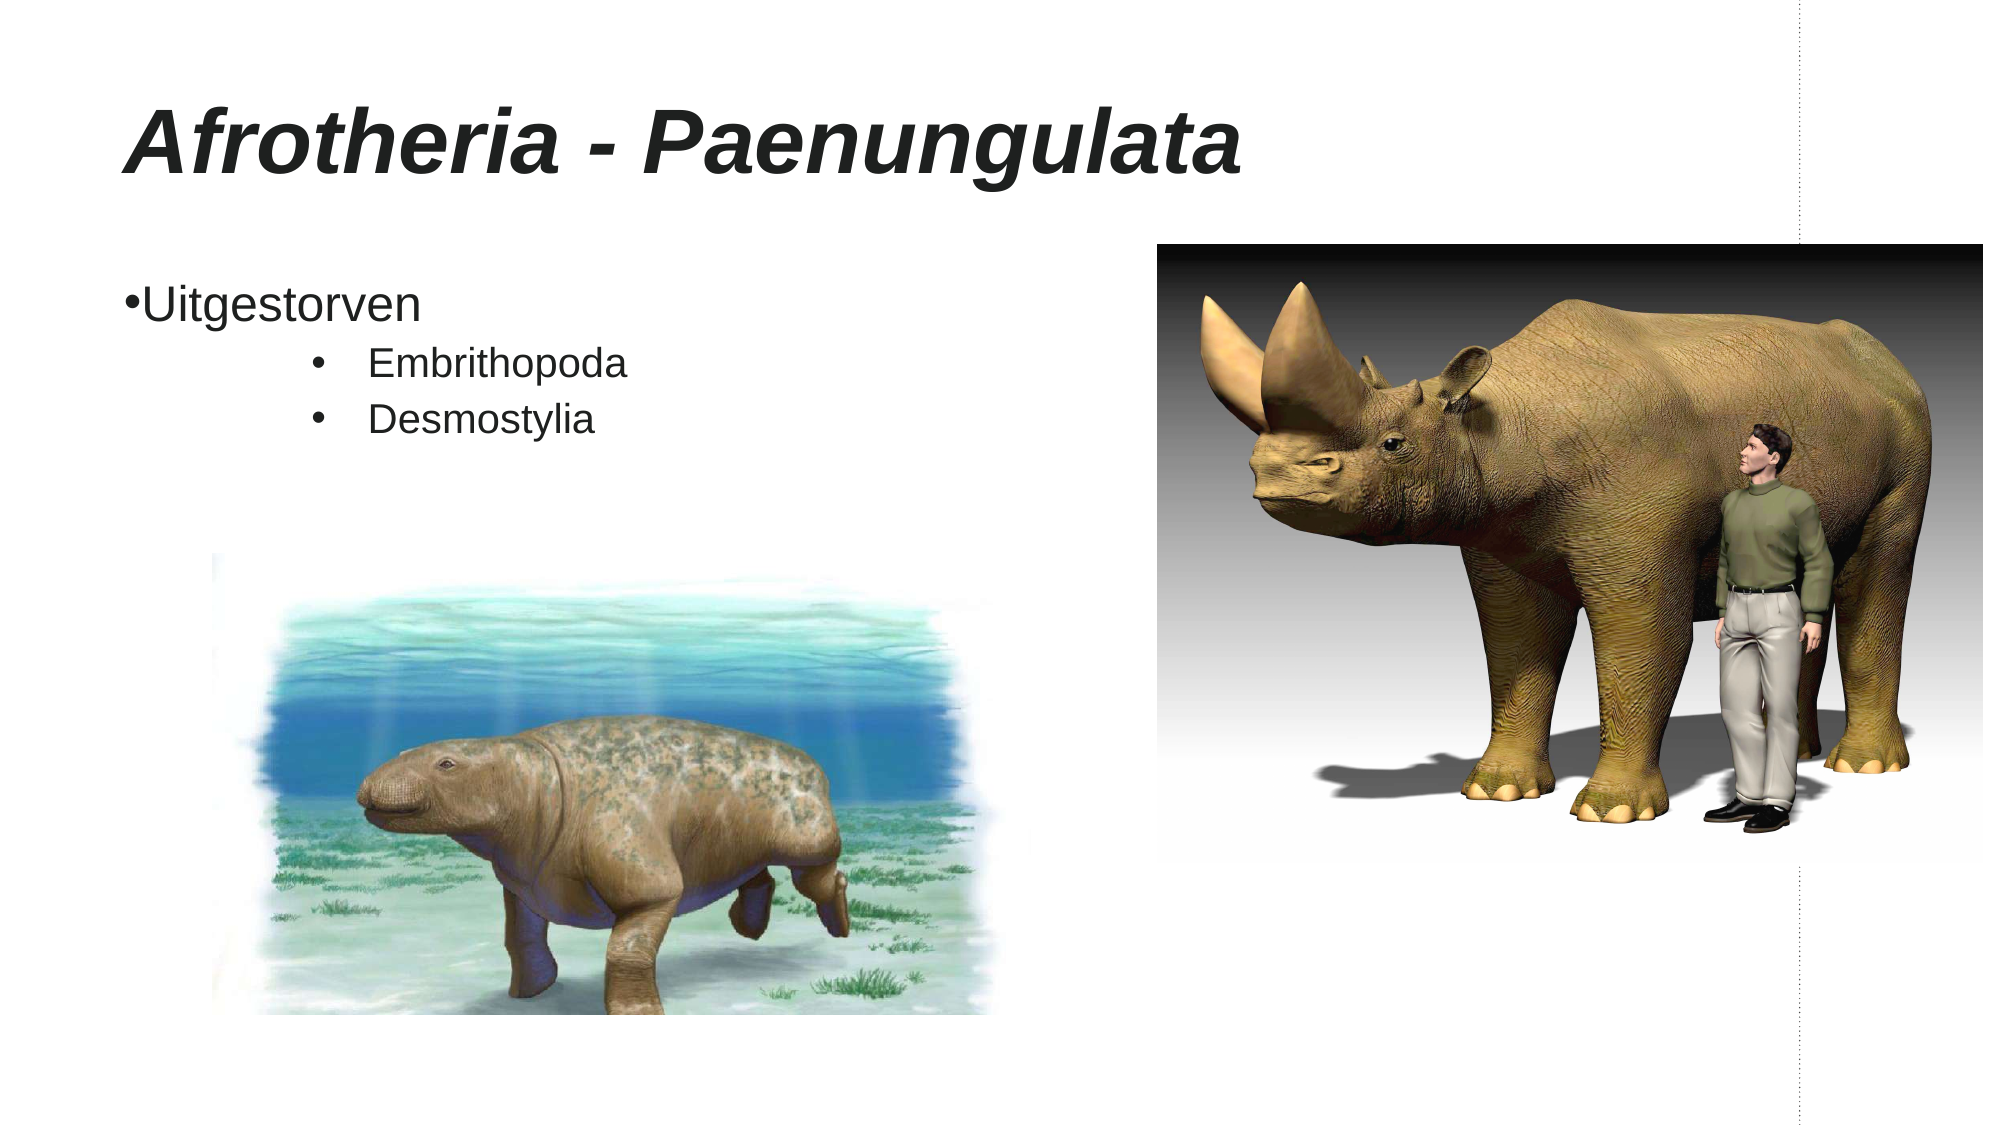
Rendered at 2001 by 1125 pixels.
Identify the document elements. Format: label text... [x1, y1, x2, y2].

list Uitgestorven Embrithopoda Desmostylia [124, 271, 1394, 986]
title Afrotheria - Paenungulata [124, 94, 1607, 271]
picture [1157, 0, 2001, 1125]
picture [211, 553, 1031, 1015]
